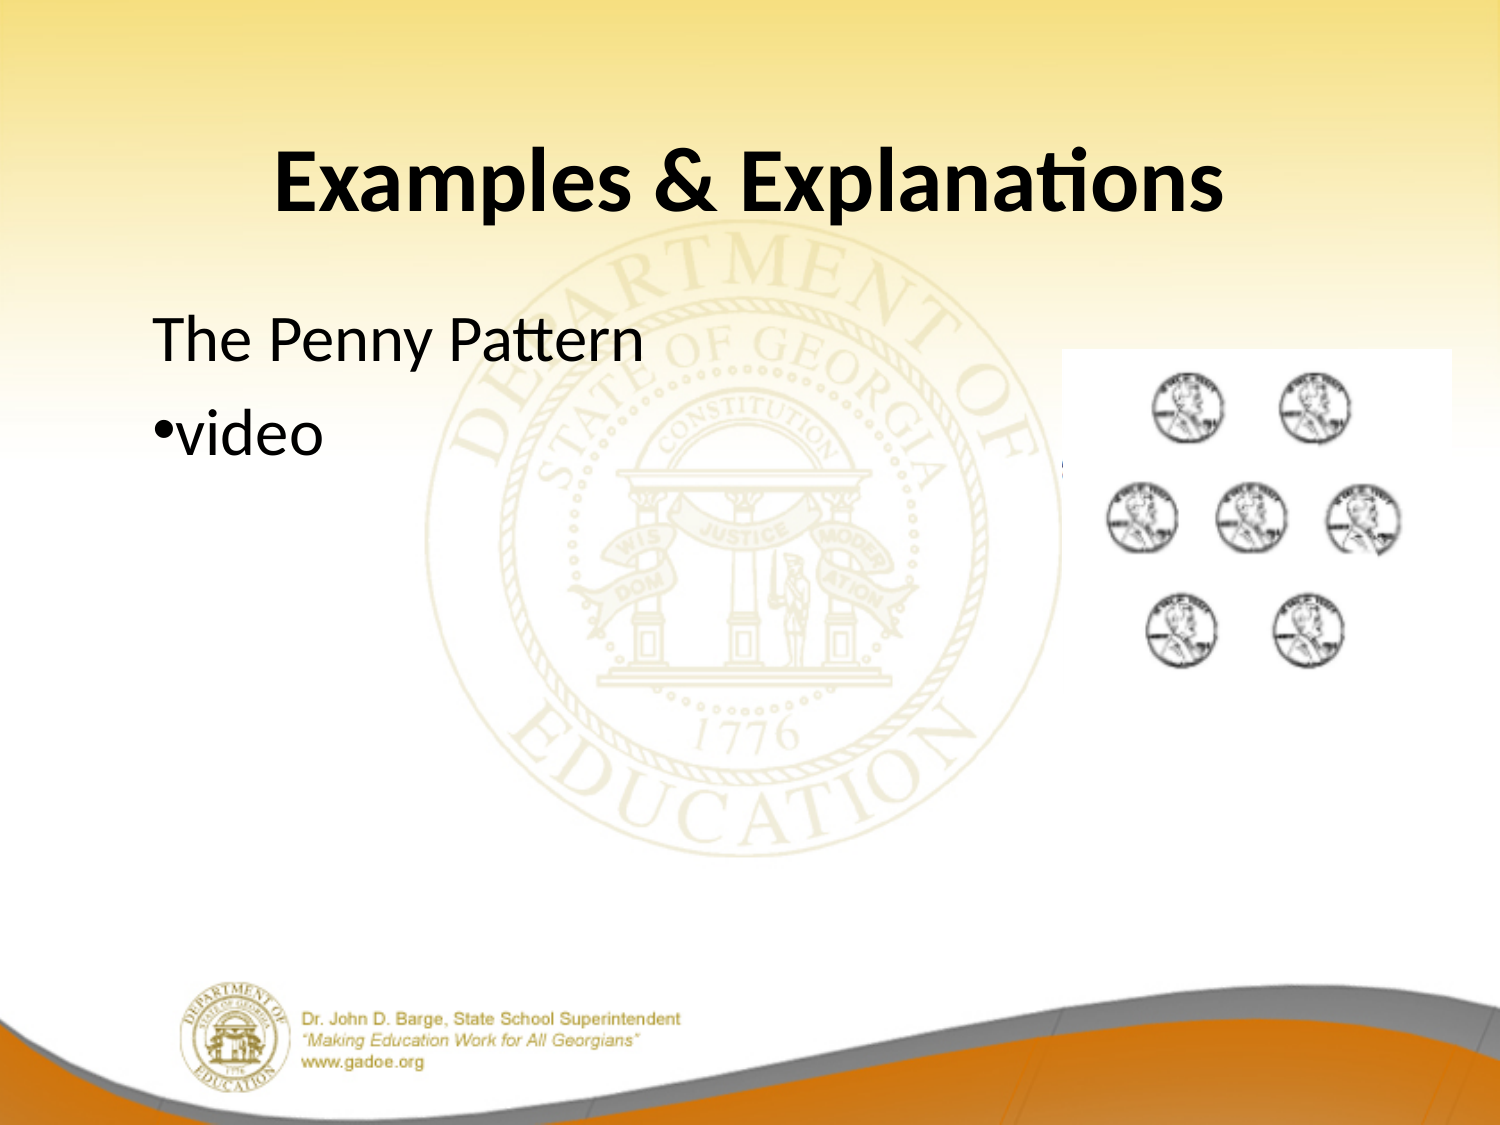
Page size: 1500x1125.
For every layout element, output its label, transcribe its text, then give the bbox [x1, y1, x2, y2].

title Examples & Explanations [112, 74, 1388, 276]
picture [0, 0, 1500, 1125]
subtitle The Penny Pattern video [137, 287, 1051, 926]
